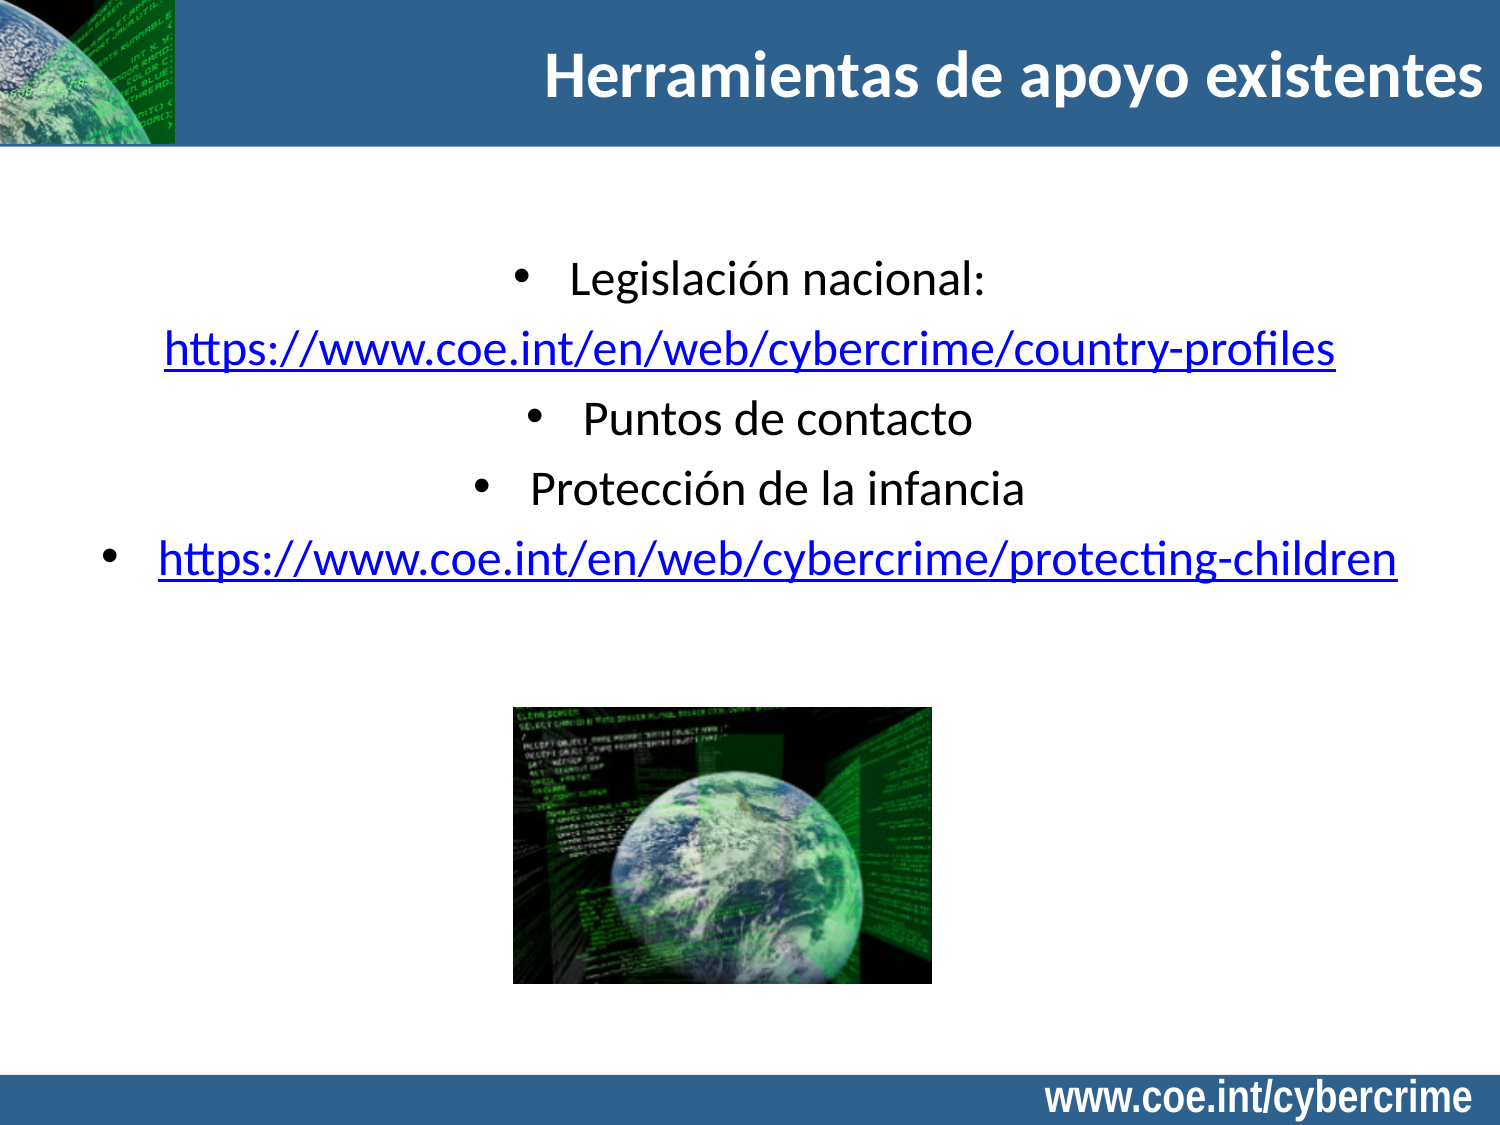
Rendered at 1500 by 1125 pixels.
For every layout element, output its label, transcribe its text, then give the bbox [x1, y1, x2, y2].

text_box Herramientas de apoyo existentes [177, 0, 1500, 149]
text_box www.coe.int/cybercrime [1030, 1059, 1500, 1125]
picture [512, 706, 933, 984]
text_box Legislación nacional: https://www.coe.int/en/web/cybercrime/country-profiles Puntos de contacto Protección de la infancia https://www.coe.int/en/web/cybercrime/protecting-children [74, 237, 1425, 891]
text_box [0, 1073, 1030, 1125]
picture [0, 0, 175, 144]
